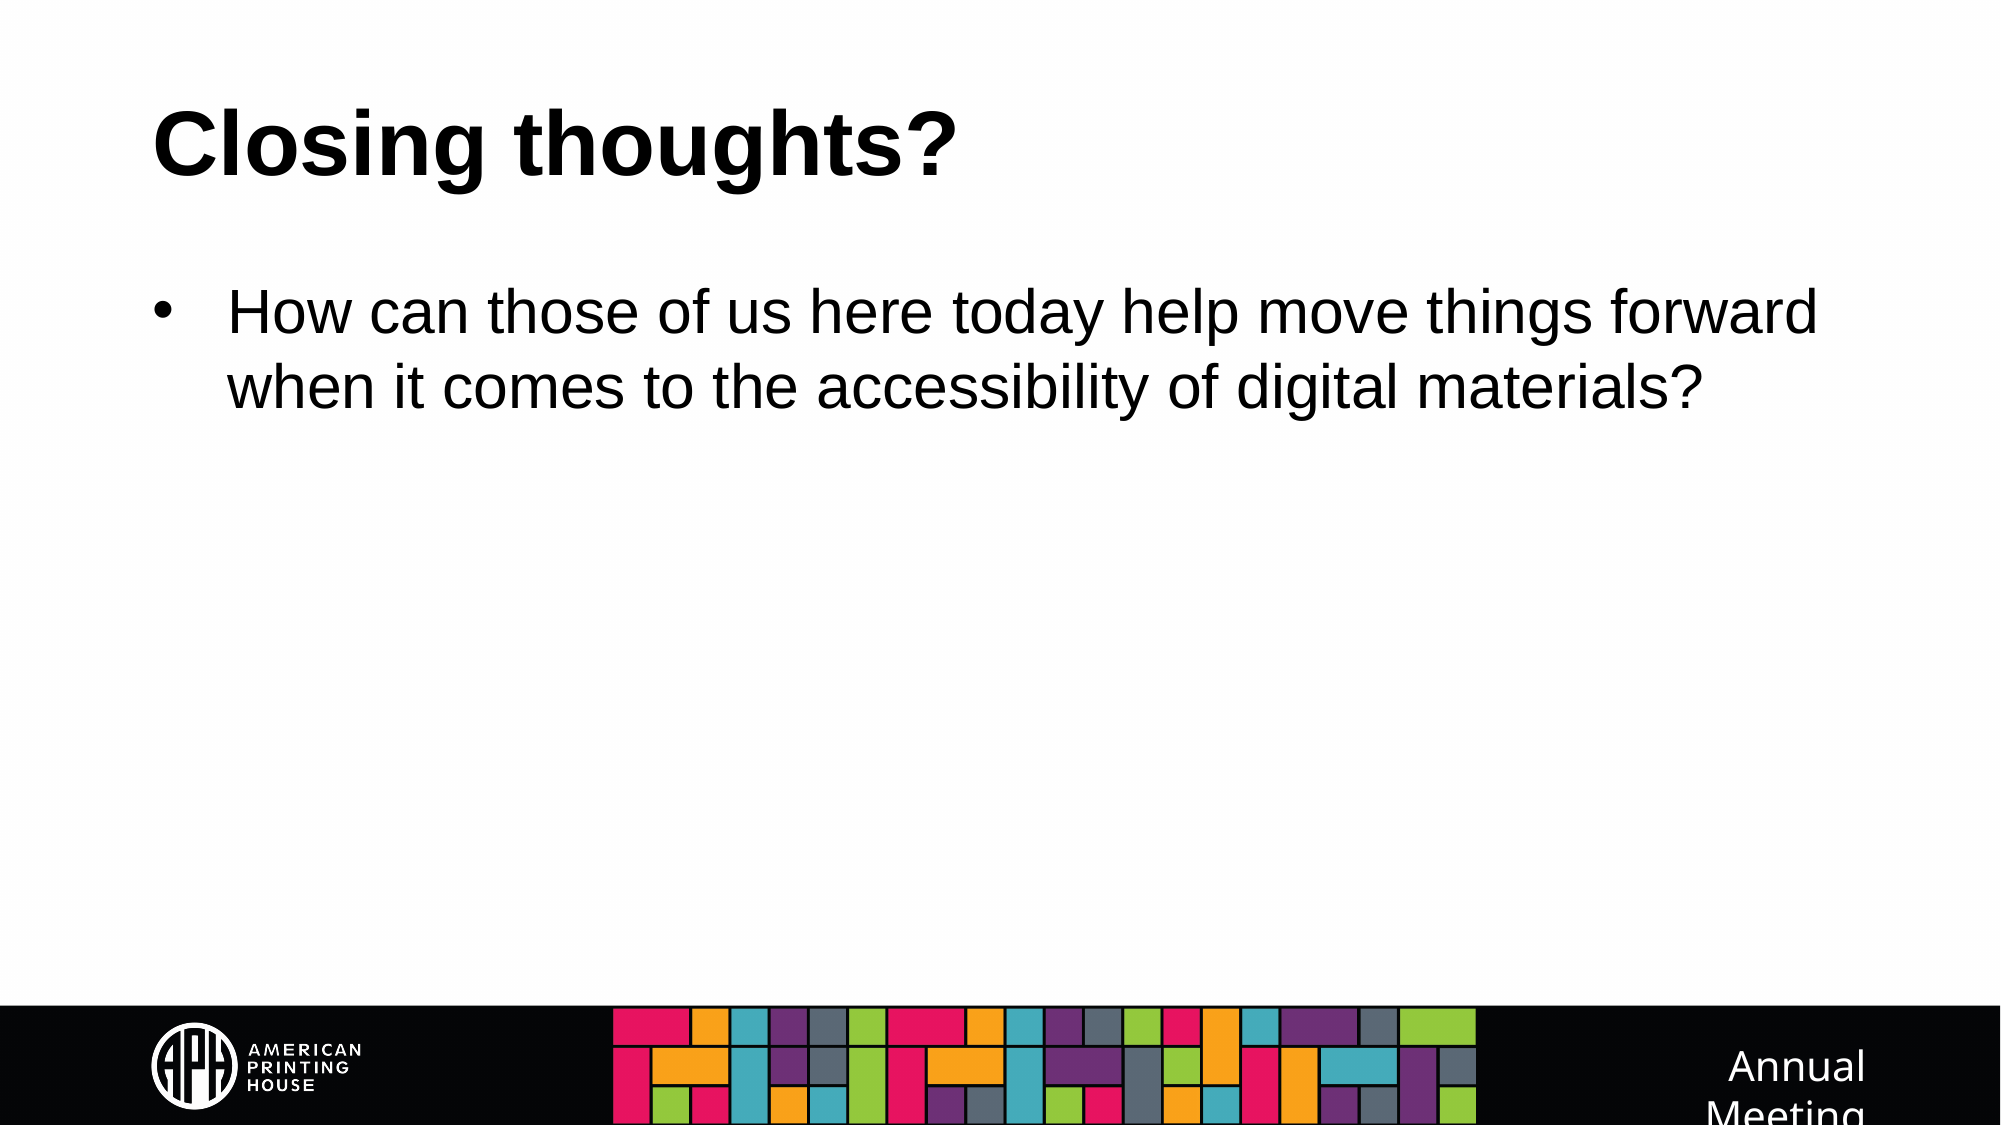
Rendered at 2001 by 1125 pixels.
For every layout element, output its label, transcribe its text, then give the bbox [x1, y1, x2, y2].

picture [1846, 1111, 1858, 1125]
picture [1748, 1111, 1760, 1118]
list How can those of us here today help move things forward when it comes to the accessibility of digital materials? [137, 263, 1863, 909]
picture [1771, 1111, 1783, 1118]
title Closing thoughts? [137, 59, 1863, 232]
picture [0, 0, 2001, 1125]
picture [1821, 1111, 1833, 1125]
picture [1727, 1107, 1734, 1125]
picture [1711, 1105, 1719, 1125]
